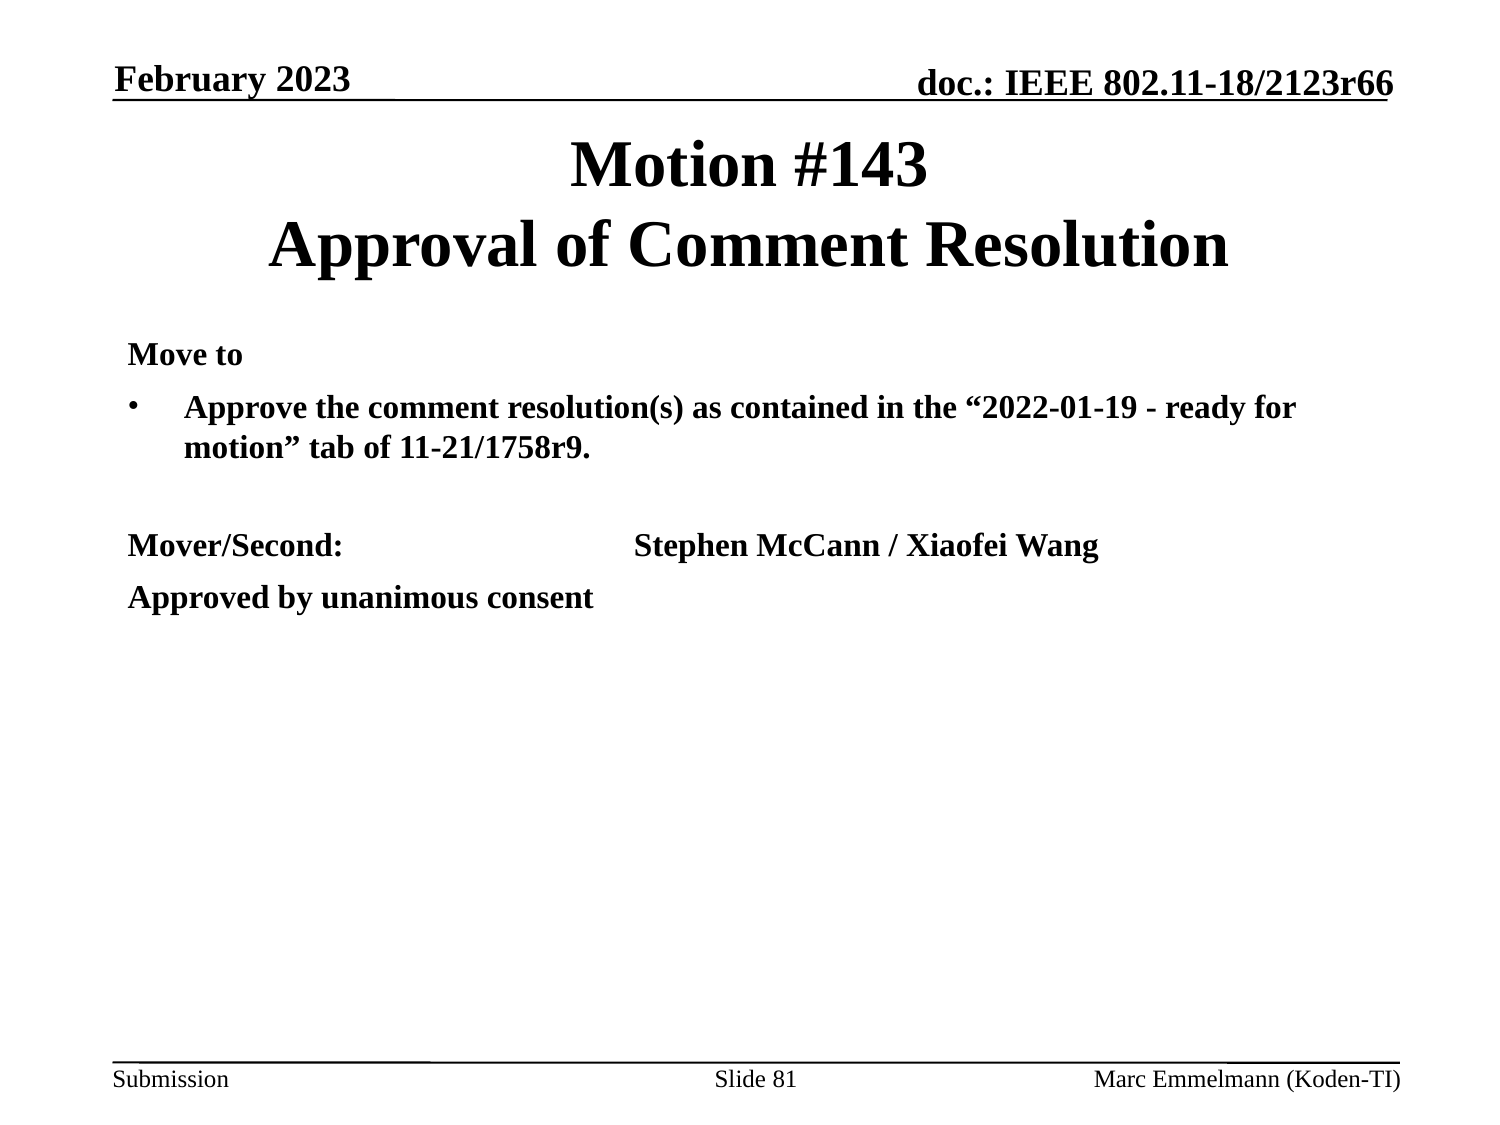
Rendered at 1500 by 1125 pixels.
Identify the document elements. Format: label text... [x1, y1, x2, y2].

slide_number Slide 81 [712, 1061, 800, 1123]
footer Marc Emmelmann (Koden-TI) [878, 1061, 1402, 1093]
title Motion #143 Approval of Comment Resolution [112, 112, 1388, 288]
list Move to Approve the comment resolution(s) as contained in the “2022-01-19 - ready for motion” tab of 11-21/1758r9. Mover/Second: Stephen McCann / Xiaofei Wang Approved by unanimous consent [112, 324, 1388, 1000]
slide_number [114, 54, 423, 100]
